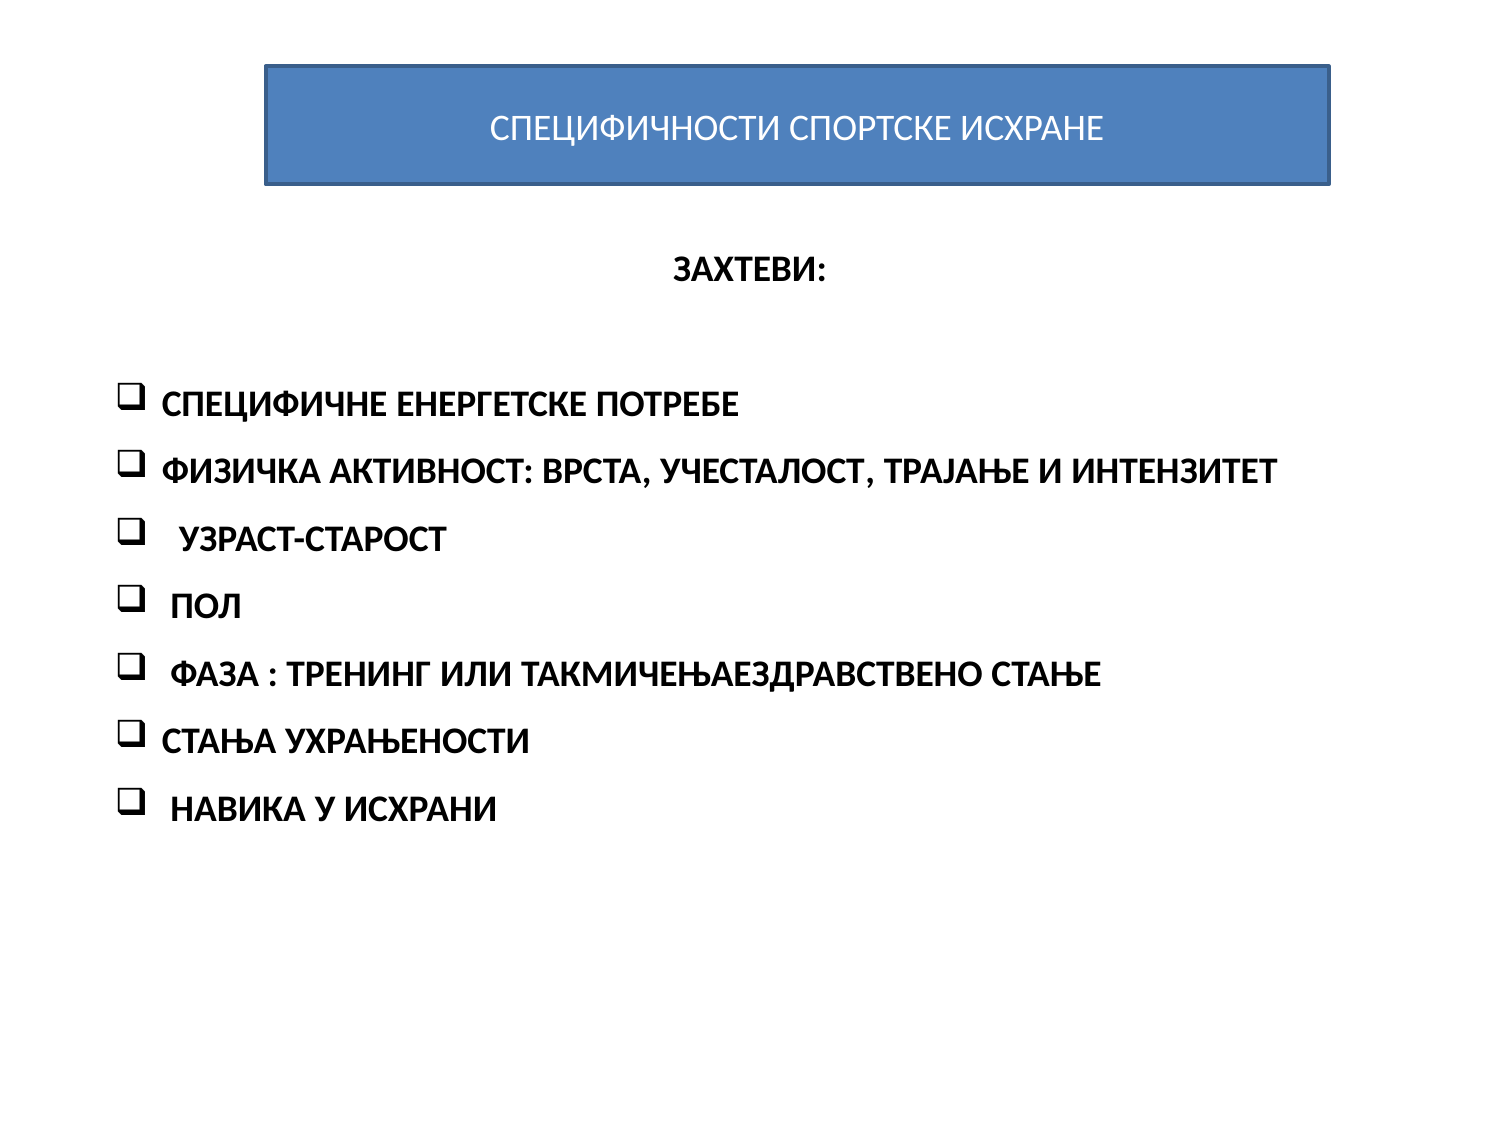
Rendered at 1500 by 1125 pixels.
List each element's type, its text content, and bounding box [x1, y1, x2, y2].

text_box ЗАХТЕВИ: СПЕЦИФИЧНЕ ЕНЕРГЕТСКЕ ПОТРЕБЕ ФИЗИЧКА АКТИВНОСТ: ВРСТА, УЧЕСТАЛОСТ, ТРАЈАЊЕ И ИНТЕНЗИТЕТ УЗРАСТ-СТАРОСТ ПОЛ ФАЗА : ТРЕНИНГ ИЛИ ТАКМИЧЕЊАЕЗДРАВСТВЕНО СТАЊЕ СТАЊА УХРАЊЕНОСТИ НАВИКА У ИСХРАНИ [100, 214, 1400, 837]
text_box СПЕЦИФИЧНОСТИ СПОРТСКЕ ИСХРАНЕ [264, 64, 1331, 186]
